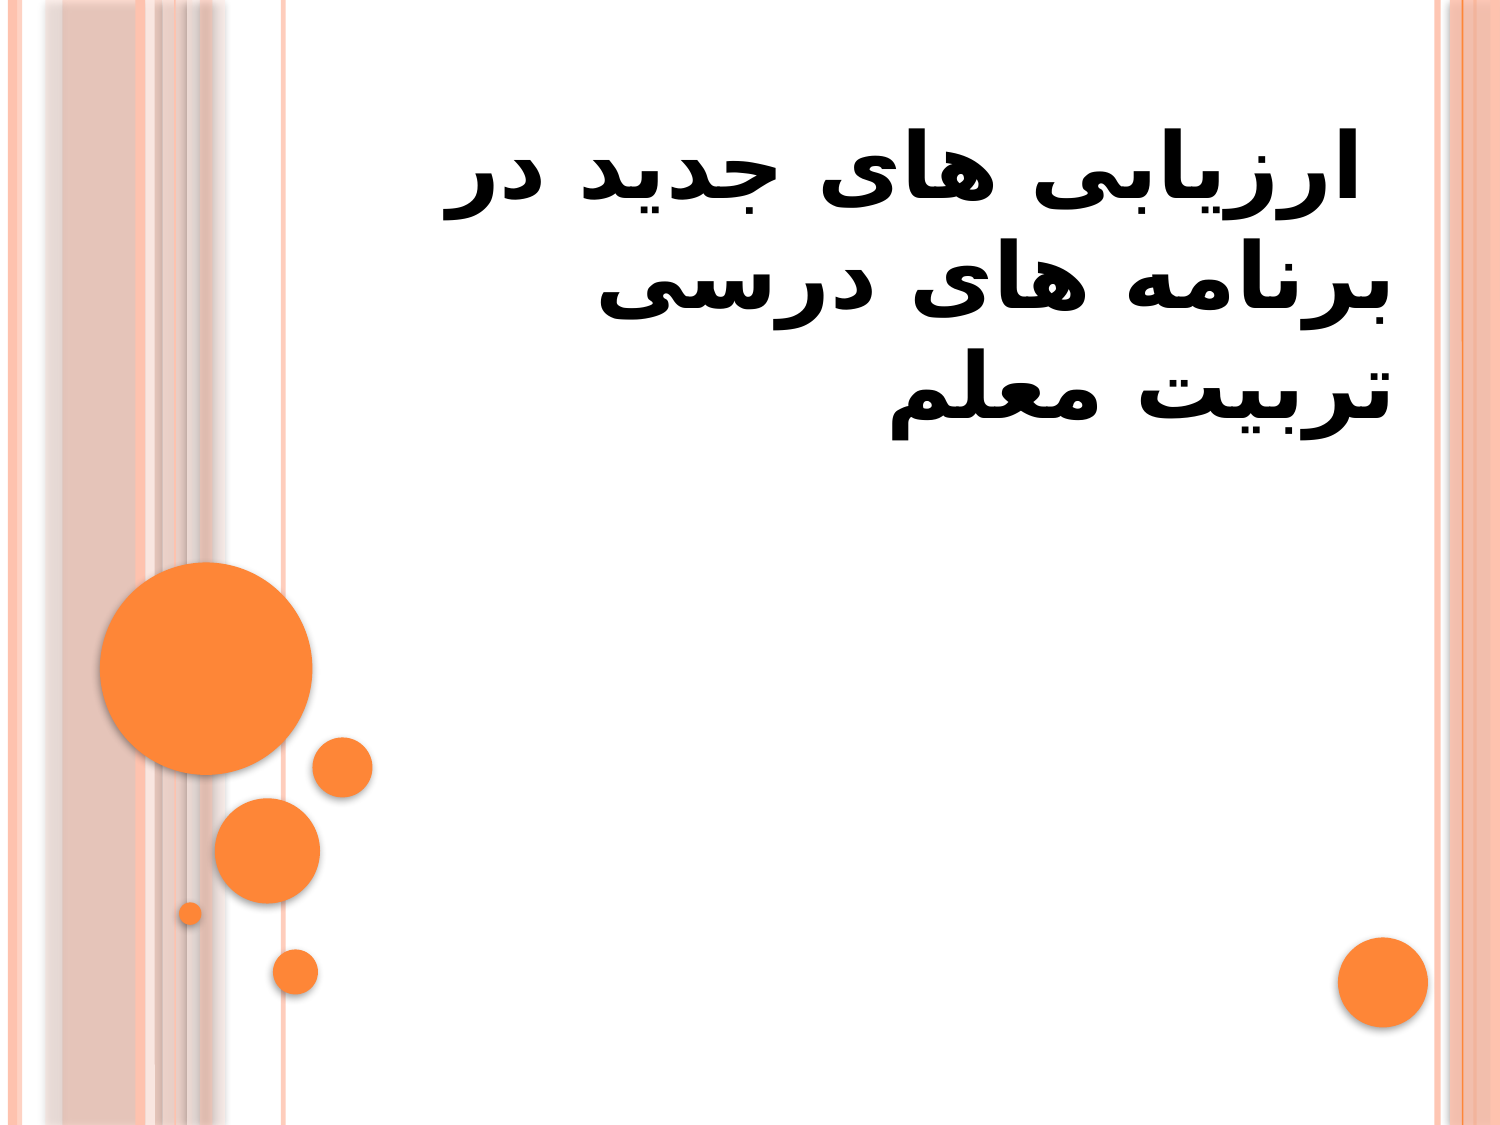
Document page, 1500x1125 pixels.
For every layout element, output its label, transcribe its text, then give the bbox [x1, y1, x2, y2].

title ارزیابی های جدید در برنامه های درسی تربیت معلم [348, 42, 1412, 445]
